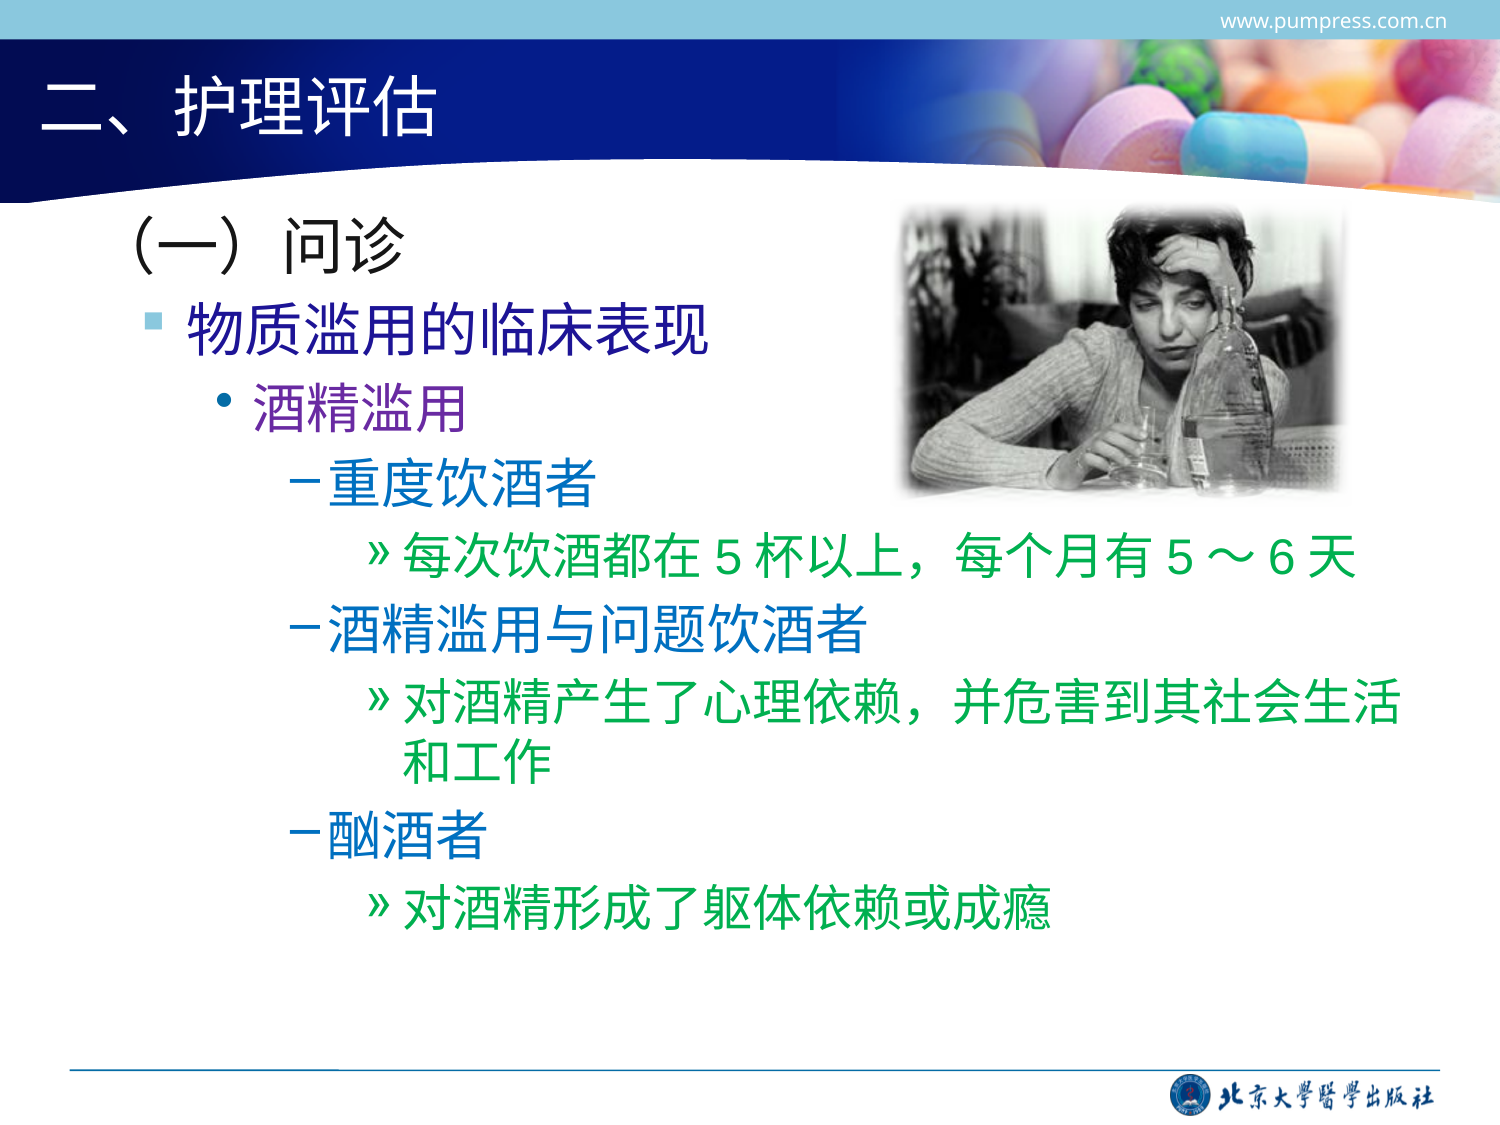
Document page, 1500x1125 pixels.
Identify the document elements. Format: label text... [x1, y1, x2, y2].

slide_number www.pumpress.com.cn [1024, 0, 1463, 38]
picture [1170, 1074, 1436, 1118]
list （一）问诊 物质滥用的临床表现 酒精滥用 重度饮酒者 每次饮酒都在5杯以上，每个月有5～6天 酒精滥用与问题饮酒者 对酒精产生了心理依赖，并危害到其社会生活和工作 酗酒者 对酒精形成了躯体依赖或成瘾 [49, 198, 1463, 1026]
picture [890, 198, 1352, 507]
picture [0, 40, 1500, 203]
title 二、护理评估 [23, 58, 1349, 152]
